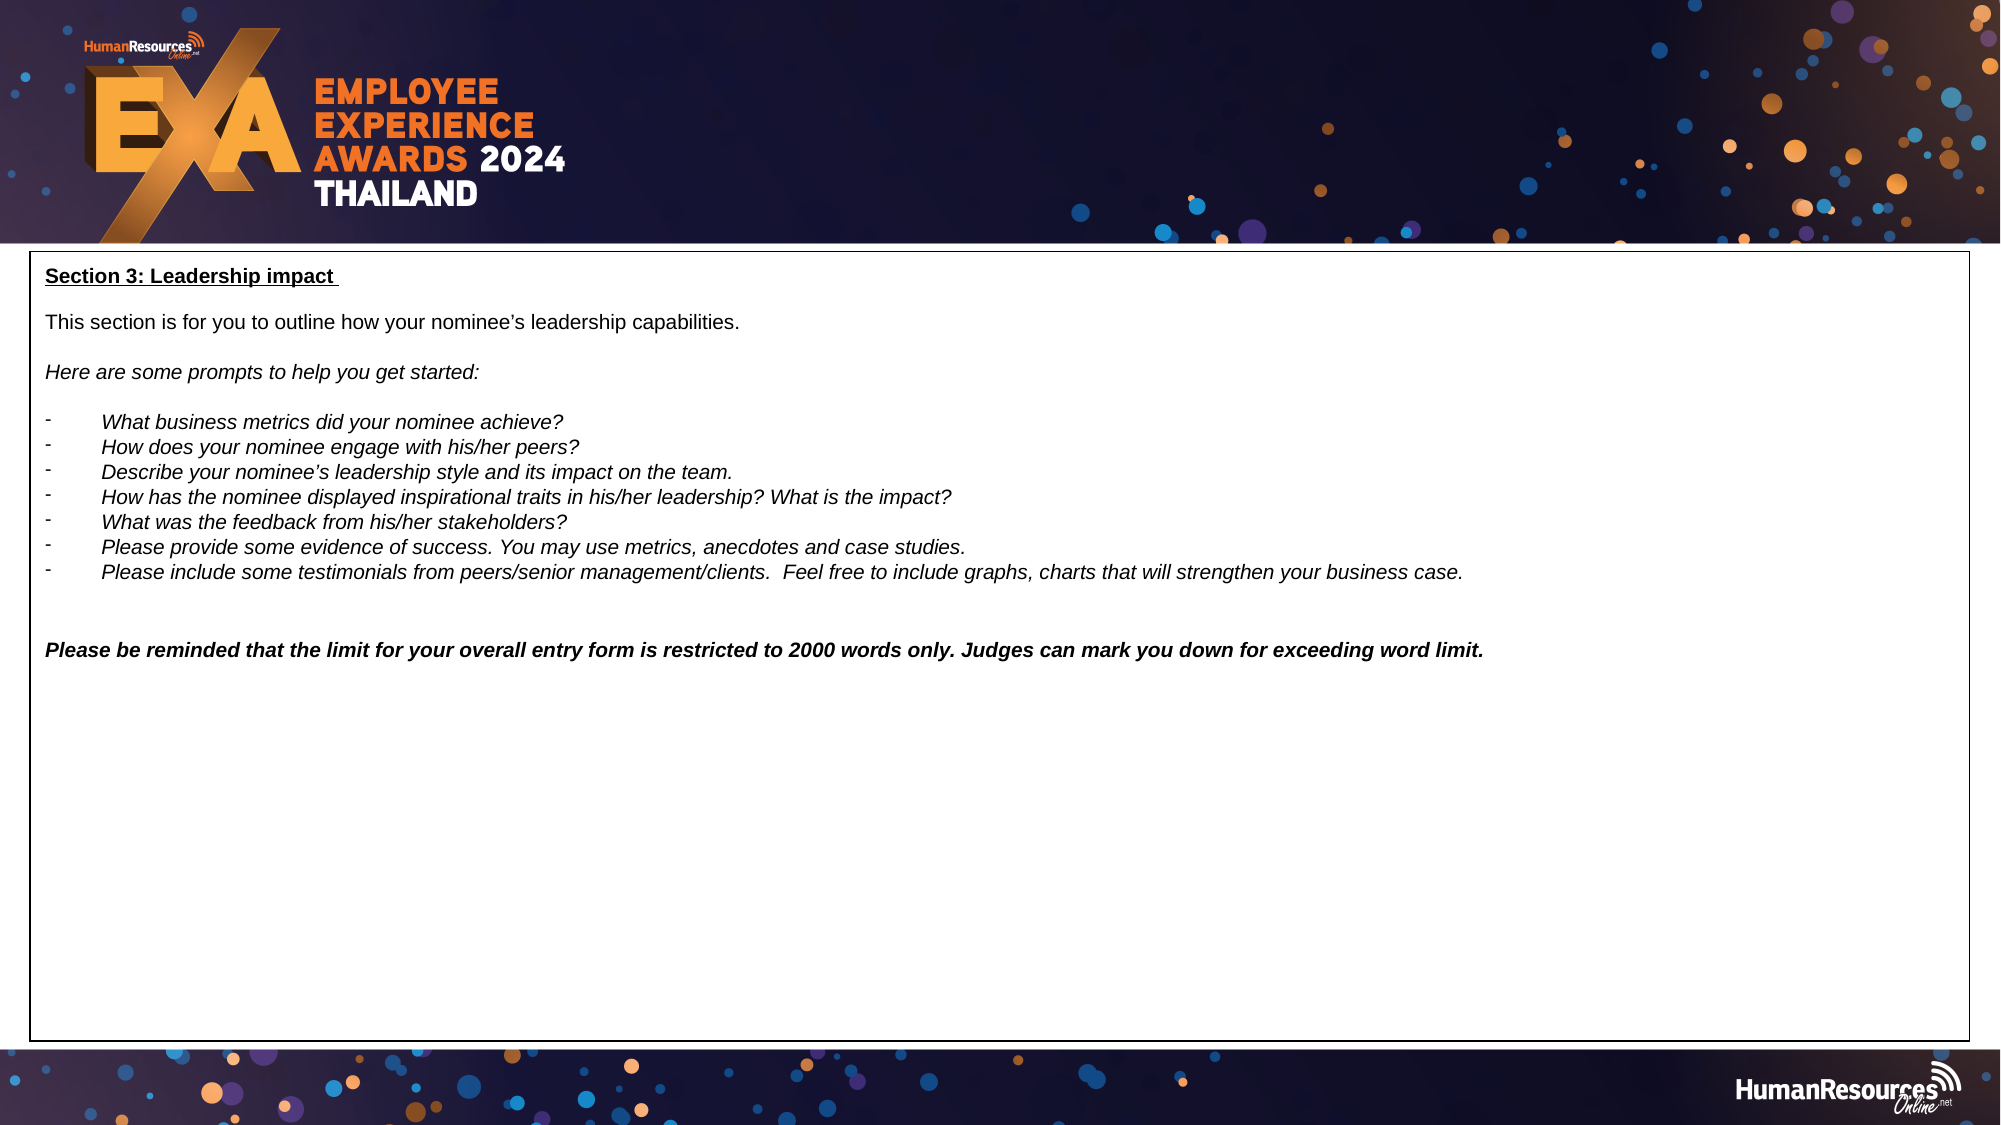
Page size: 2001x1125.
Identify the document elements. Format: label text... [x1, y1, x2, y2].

picture [0, 0, 2001, 1125]
text_box Section 3: Leadership impact This section is for you to outline how your nominee’s leadership capabilities. Here are some prompts to help you get started: What business metrics did your nominee achieve? How does your nominee engage with his/her peers? Describe your nominee’s leadership style and its impact on the team. How has the nominee displayed inspirational traits in his/her leadership? What is the impact? What was the feedback from his/her stakeholders? Please provide some evidence of success. You may use metrics, anecdotes and case studies. Please include some testimonials from peers/senior management/clients. Feel free to include graphs, charts that will strengthen your business case. Please be reminded that the limit for your overall entry form is restricted to 2000 words only. Judges can mark you down for exceeding word limit. [30, 251, 1970, 1042]
